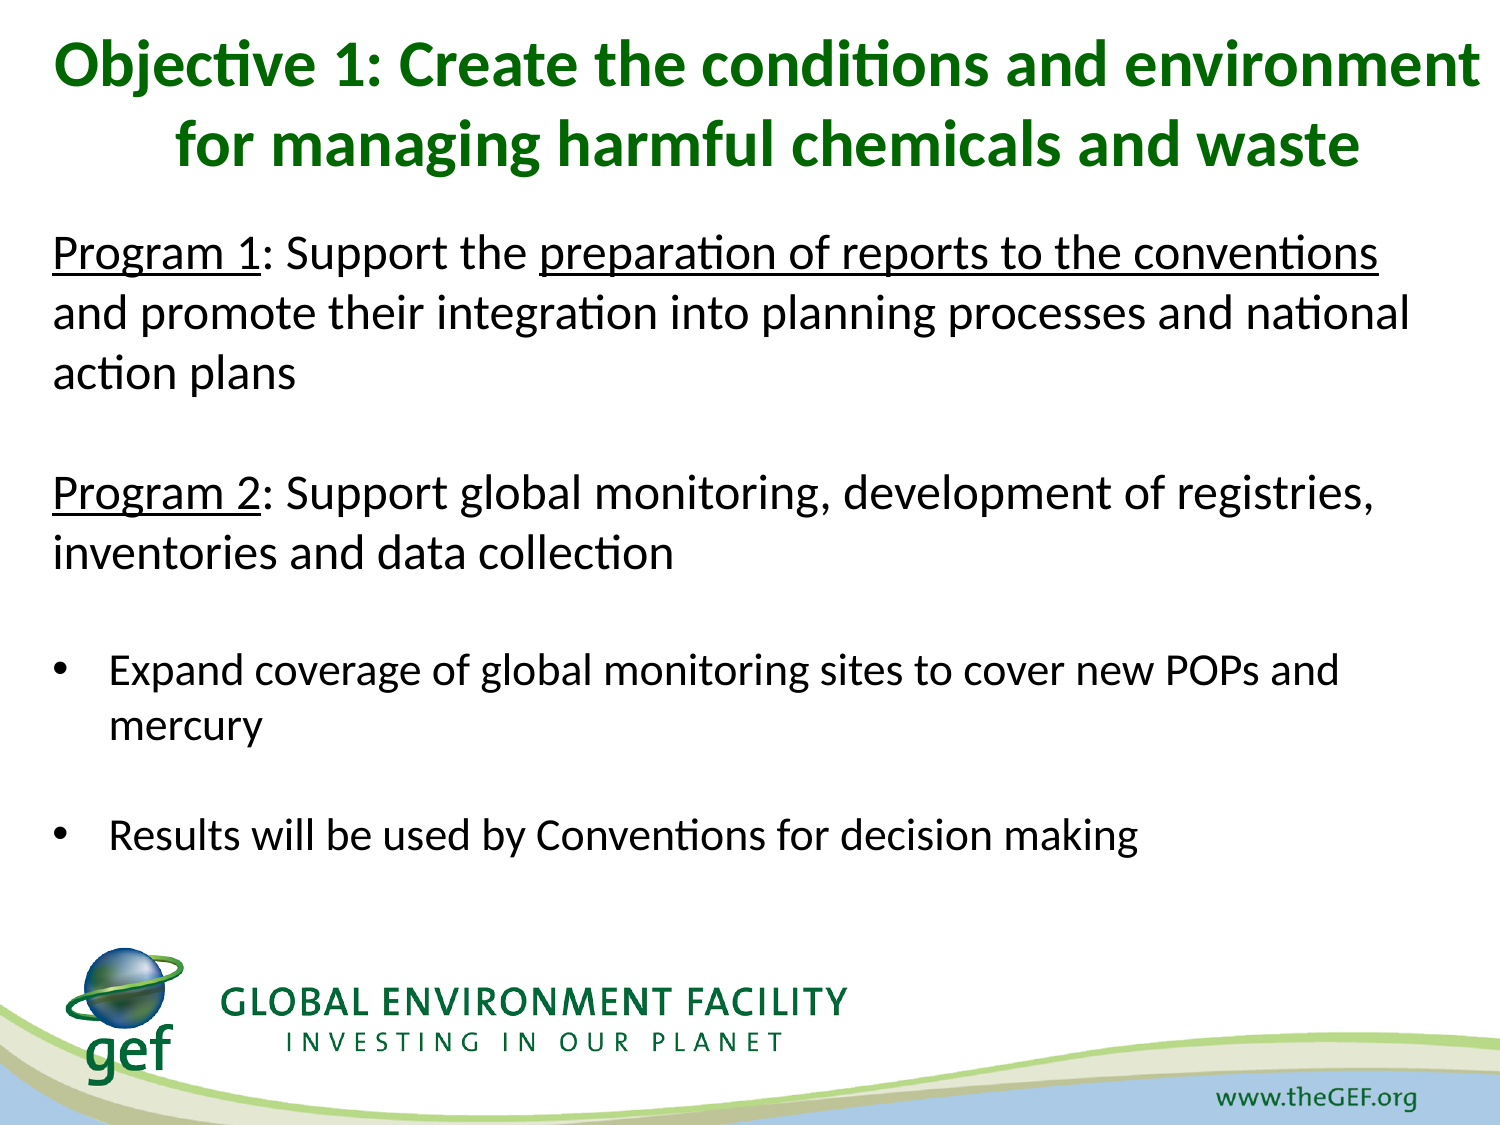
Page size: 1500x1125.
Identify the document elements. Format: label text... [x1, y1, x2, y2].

text_box Program 1: Support the preparation of reports to the conventions and promote their integration into planning processes and national action plans Program 2: Support global monitoring, development of registries, inventories and data collection Expand coverage of global monitoring sites to cover new POPs and mercury Results will be used by Conventions for decision making [37, 212, 1475, 988]
title Objective 1: Create the conditions and environment for managing harmful chemicals and waste [37, 0, 1500, 201]
picture [0, 920, 1500, 1125]
